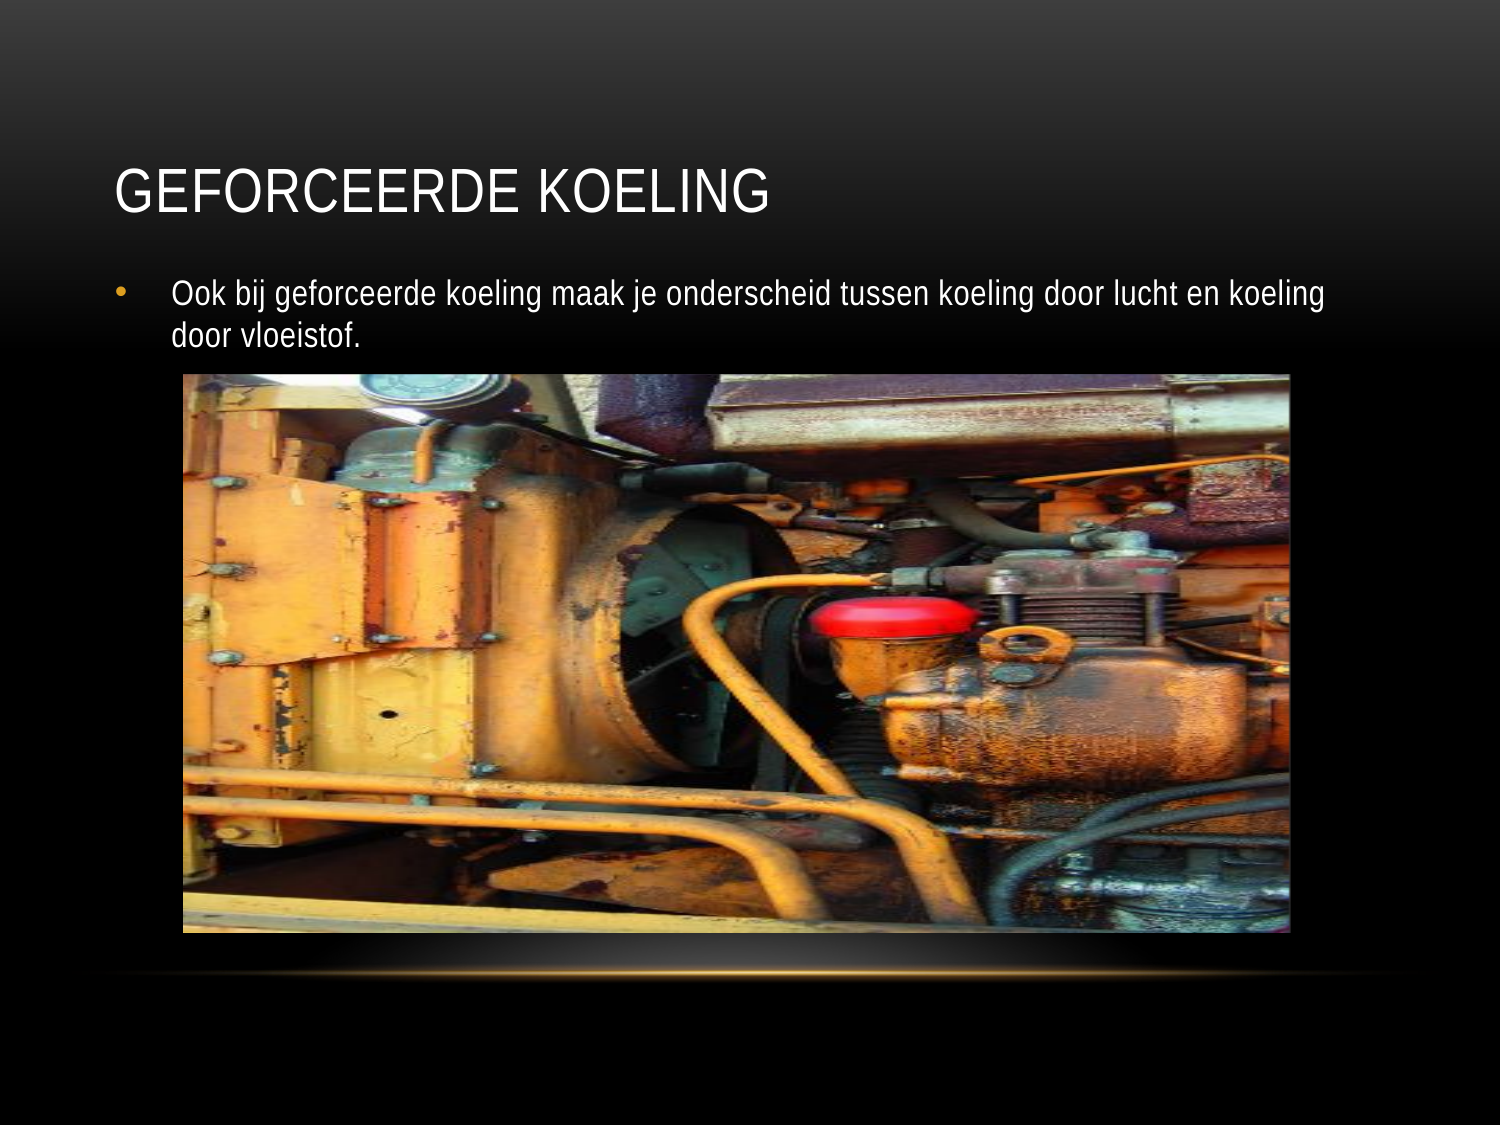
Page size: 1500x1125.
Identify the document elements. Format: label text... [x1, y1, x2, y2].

list Ook bij geforceerde koeling maak je onderscheid tussen koeling door lucht en koeling door vloeistof. [99, 262, 1400, 938]
picture [0, 0, 1500, 1125]
title Geforceerde koeling [99, 45, 1400, 233]
